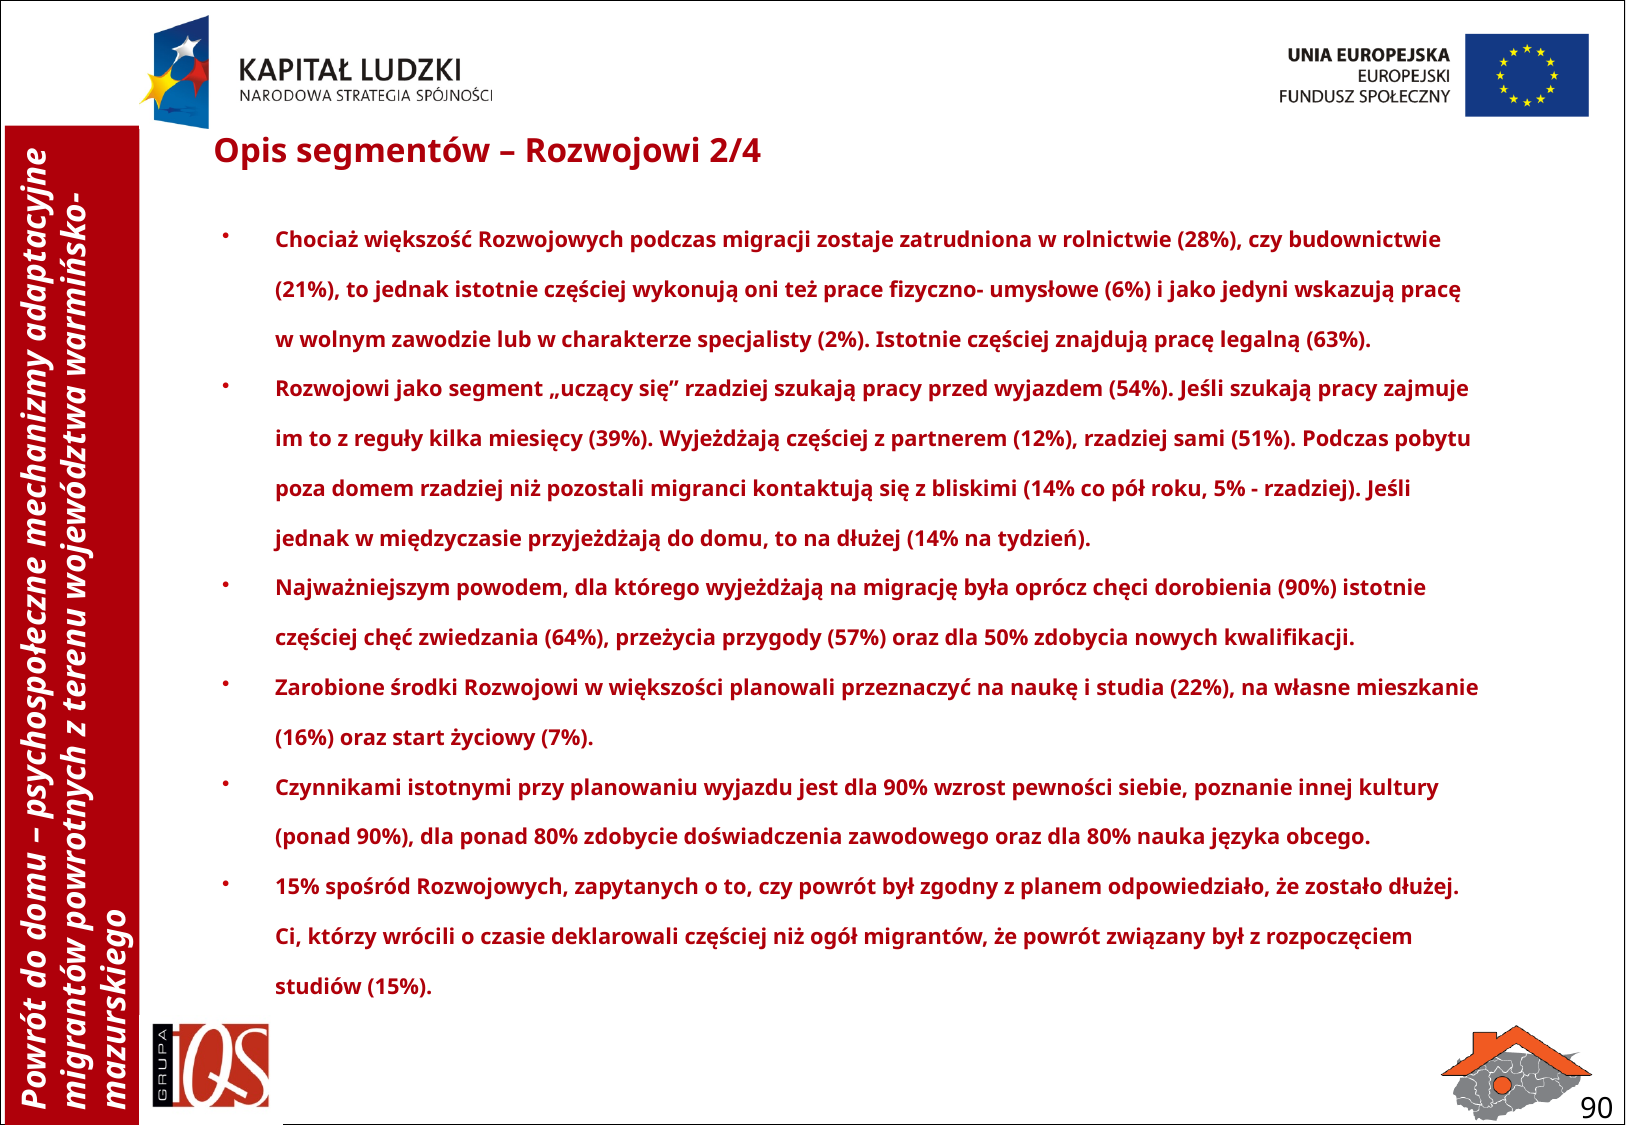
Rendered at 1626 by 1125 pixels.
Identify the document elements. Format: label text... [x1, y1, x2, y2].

picture [139, 1015, 283, 1125]
picture [139, 15, 492, 129]
text_box Chociaż większość Rozwojowych podczas migracji zostaje zatrudniona w rolnictwie (28%), czy budownictwie (21%), to jednak istotnie częściej wykonują oni też prace fizyczno- umysłowe (6%) i jako jedyni wskazują pracę w wolnym zawodzie lub w charakterze specjalisty (2%). Istotnie częściej znajdują pracę legalną (63%). Rozwojowi jako segment „uczący się” rzadziej szukają pracy przed wyjazdem (54%). Jeśli szukają pracy zajmuje im to z reguły kilka miesięcy (39%). Wyjeżdżają częściej z partnerem (12%), rzadziej sami (51%). Podczas pobytu poza domem rzadziej niż pozostali migranci kontaktują się z bliskimi (14% co pół roku, 5% - rzadziej). Jeśli jednak w międzyczasie przyjeżdżają do domu, to na dłużej (14% na tydzień). Najważniejszym powodem, dla którego wyjeżdżają na migrację była oprócz chęci dorobienia (90%) istotnie częściej chęć zwiedzania (64%), przeżycia przygody (57%) oraz dla 50% zdobycia nowych kwalifikacji. Zarobione środki Rozwojowi w większości planowali przeznaczyć na naukę i studia (22%), na własne mieszkanie (16%) oraz start życiowy (7%). Czynnikami istotnymi przy planowaniu wyjazdu jest dla 90% wzrost pewności siebie, poznanie innej kultury (ponad 90%), dla ponad 80% zdobycie doświadczenia zawodowego oraz dla 80% nauka języka obcego. 15% spośród Rozwojowych, zapytanych o to, czy powrót był zgodny z planem odpowiedziało, że zostało dłużej. Ci, którzy wrócili o czasie deklarowali częściej niż ogół migrantów, że powrót związany był z rozpoczęciem studiów (15%). [216, 202, 1504, 999]
text_box Opis segmentów – Rozwojowi 2/4 [213, 121, 931, 176]
picture [1250, 7, 1617, 143]
slide_number 90 [1249, 1082, 1625, 1125]
picture [1438, 1023, 1594, 1082]
